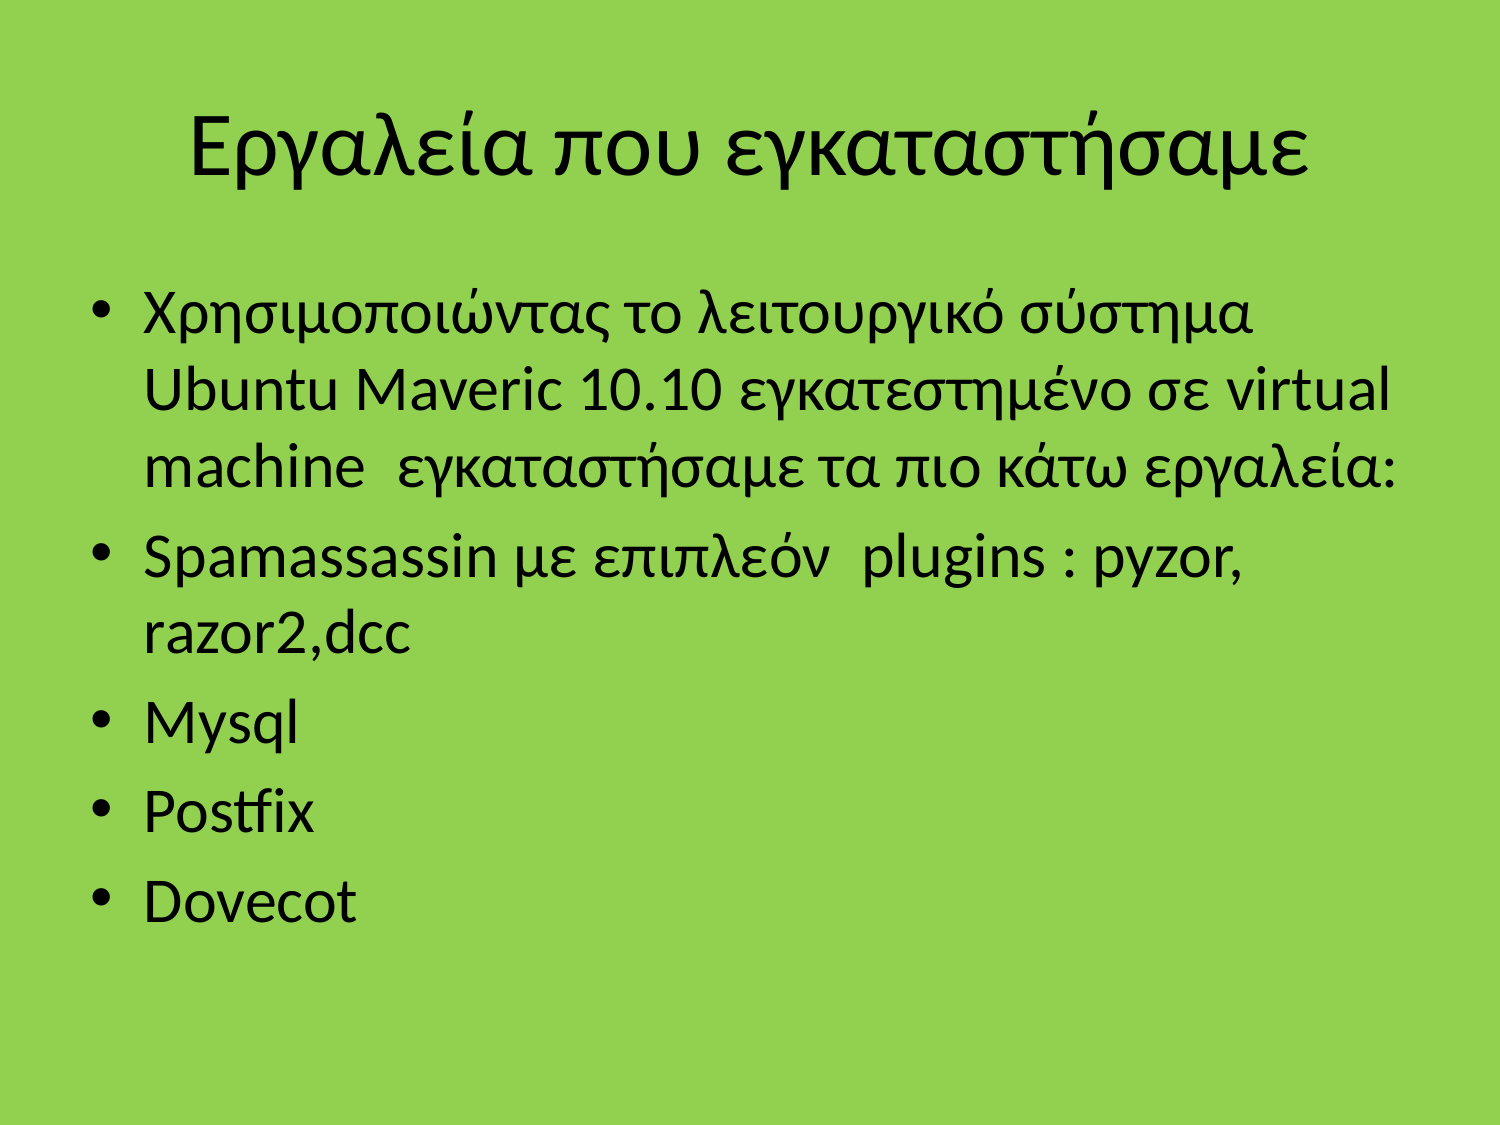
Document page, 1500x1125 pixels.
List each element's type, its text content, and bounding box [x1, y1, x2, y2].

title Εργαλεία που εγκαταστήσαμε [75, 45, 1425, 233]
list Χρησιμοποιώντας το λειτουργικό σύστημα Ubuntu Maveric 10.10 εγκατεστημένο σε virtual machine εγκαταστήσαμε τα πιο κάτω εργαλεία: Spamassassin με επιπλεόν plugins : pyzor, razor2,dcc Mysql Postfix Dovecot [75, 262, 1425, 1005]
